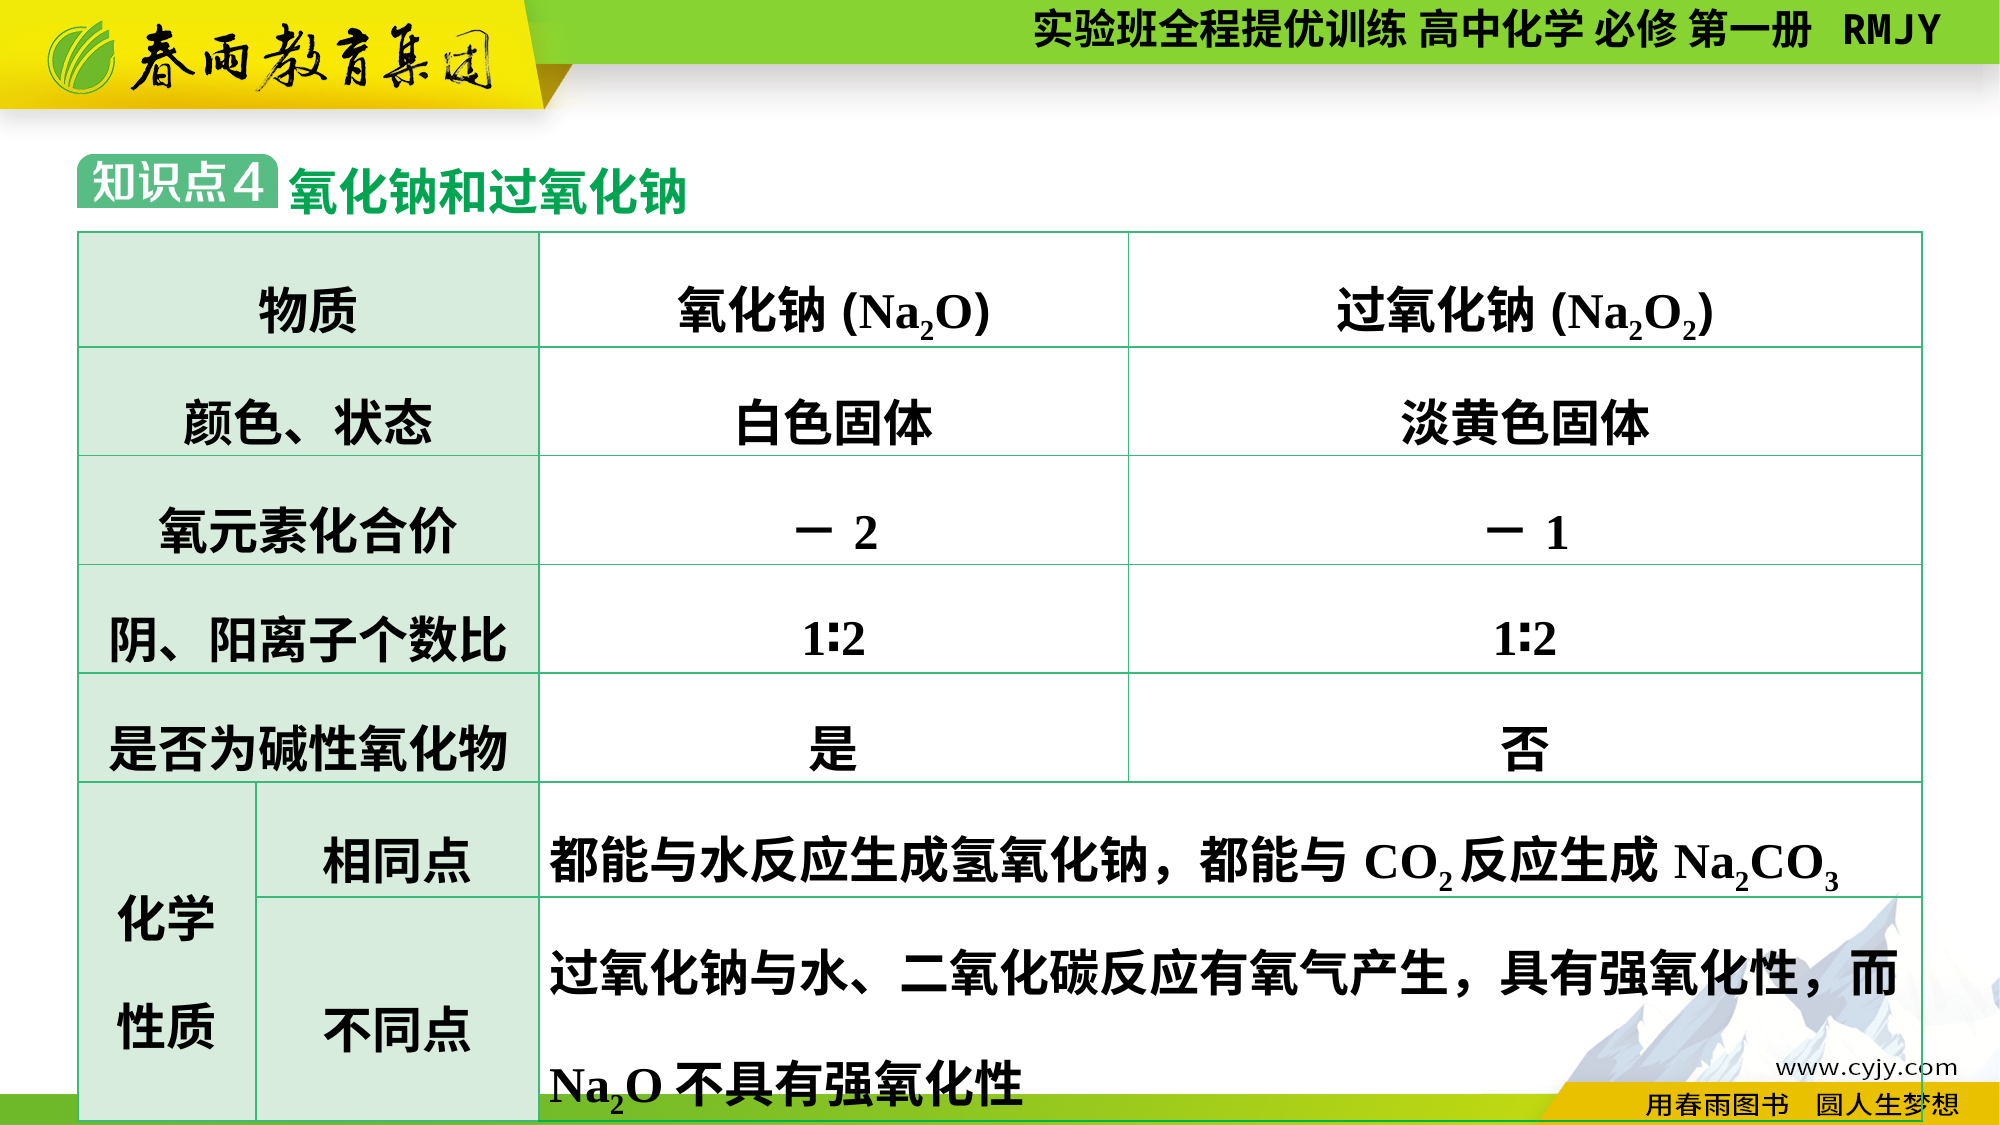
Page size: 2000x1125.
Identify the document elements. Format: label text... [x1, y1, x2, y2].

table_cell 是否为碱性氧化物 [79, 674, 538, 781]
table_cell 是 [540, 674, 1128, 781]
table_cell 化学 性质 [79, 783, 255, 1120]
picture [0, 0, 2000, 1125]
table_cell 白色固体 [540, 348, 1128, 455]
table_cell 相同点 [257, 783, 538, 896]
table_cell 1∶2 [1129, 565, 1921, 672]
table_cell 都能与水反应生成氢氧化钠，都能与CO2反应生成Na2CO3 [540, 783, 1921, 896]
table_cell －2 [540, 456, 1128, 564]
list 氧化钠和过氧化钠 [59, 122, 1944, 217]
table_cell 淡黄色固体 [1129, 348, 1921, 455]
table_cell 否 [1129, 674, 1921, 781]
table_cell 1∶2 [540, 565, 1128, 672]
table_cell 阴、阳离子个数比 [79, 565, 538, 672]
table_cell 不同点 [257, 898, 538, 1120]
table_cell －1 [1129, 456, 1921, 564]
table_cell 过氧化钠与水、二氧化碳反应有氧气产生，具有强氧化性，而Na2O不具有强氧化性 [540, 898, 1921, 1120]
table_header 过氧化钠(Na2O2) [1129, 233, 1921, 346]
table_header 物质 [79, 233, 538, 346]
table_cell 氧元素化合价 [79, 456, 538, 564]
table_header 氧化钠(Na2O) [540, 233, 1128, 346]
table_cell 颜色、状态 [79, 348, 538, 455]
